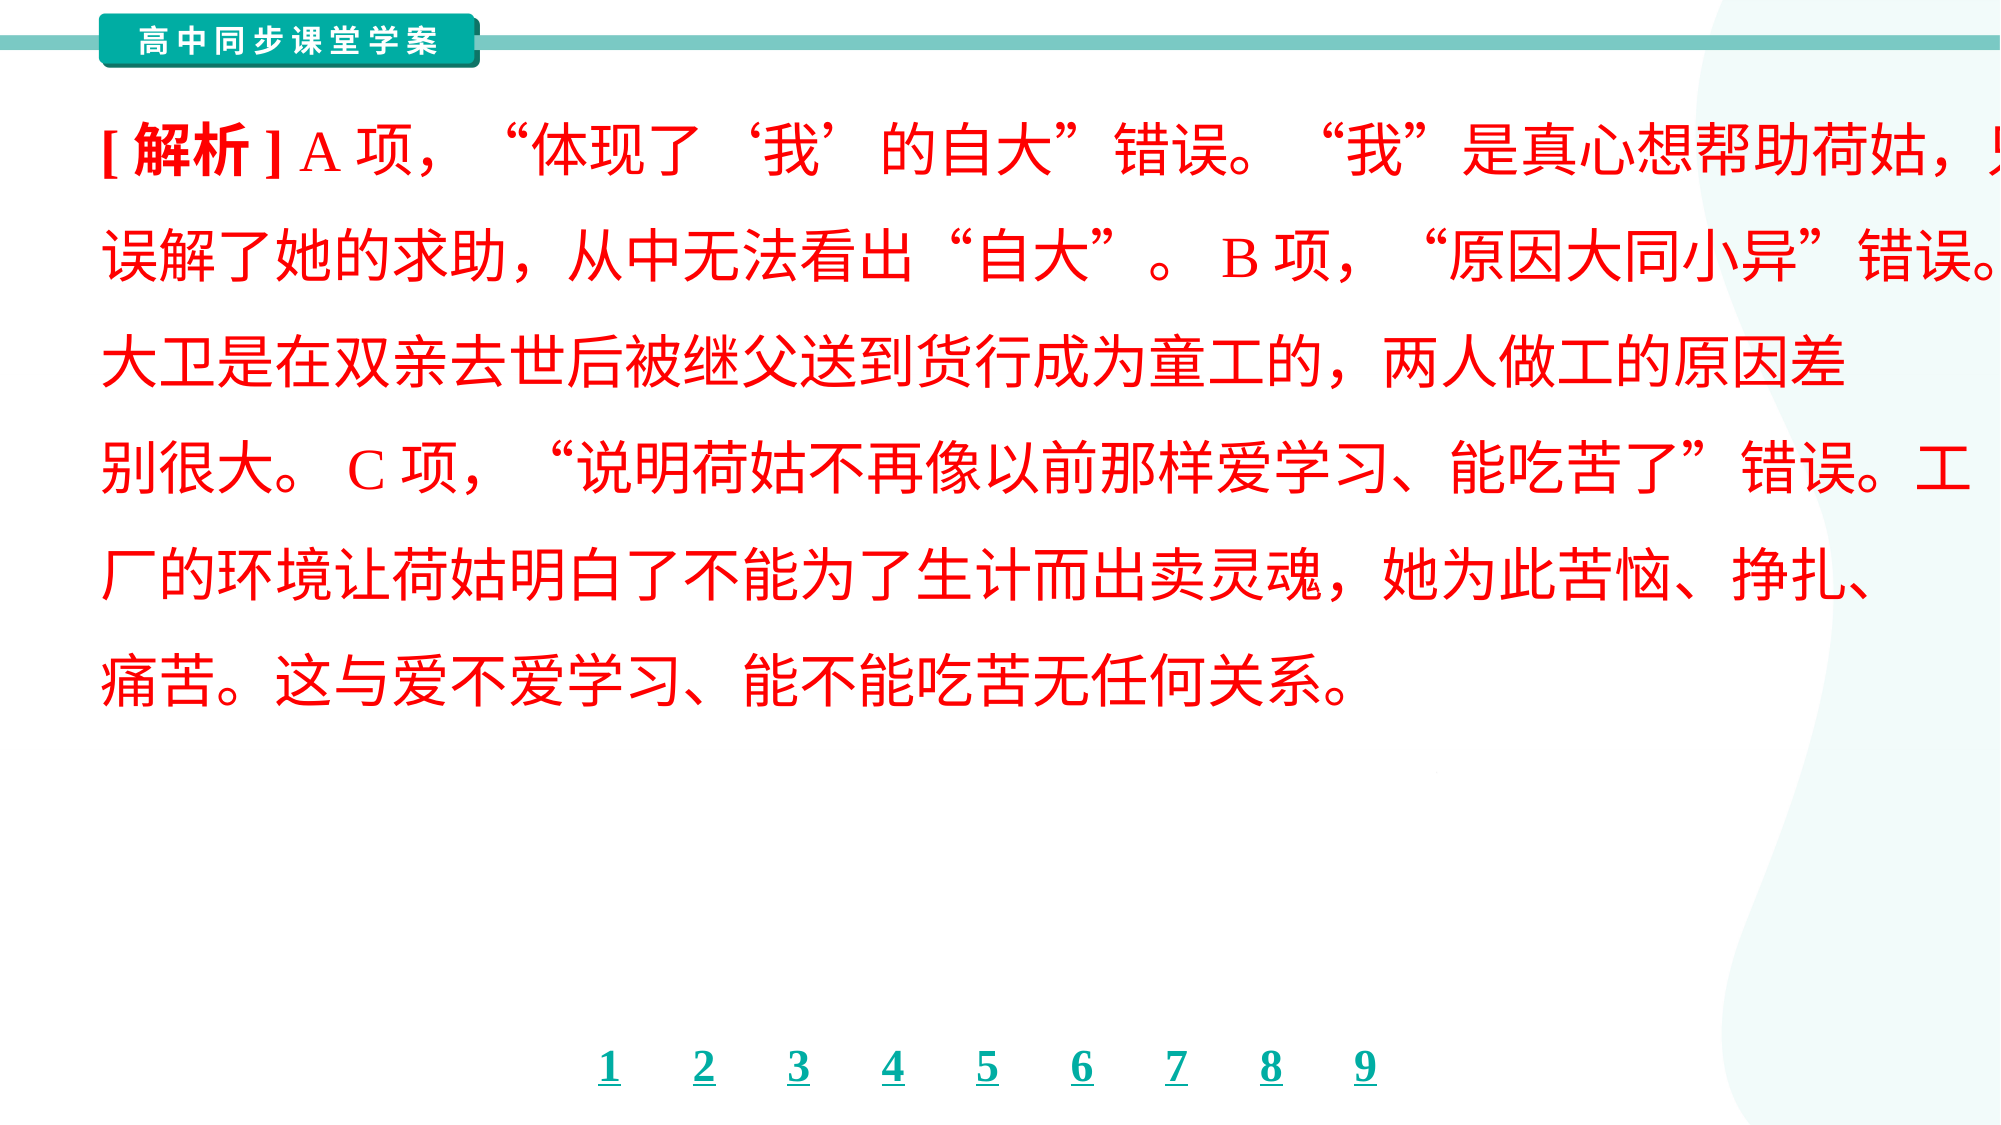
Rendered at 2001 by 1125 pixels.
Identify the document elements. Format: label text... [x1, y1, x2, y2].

text_box [解析] A项，“体现了‘我’的自大”错误。“我”是真心想帮助荷姑，只是 误解了她的求助，从中无法看出“自大”。B项，“原因大同小异”错误。 大卫是在双亲去世后被继父送到货行成为童工的，两人做工的原因差 别很大。C项，“说明荷姑不再像以前那样爱学习、能吃苦了”错误。工 厂的环境让荷姑明白了不能为了生计而出卖灵魂，她为此苦恼、挣扎、 痛苦。这与爱不爱学习、能不能吃苦无任何关系。 [100, 76, 1899, 715]
picture [0, 0, 2000, 1125]
